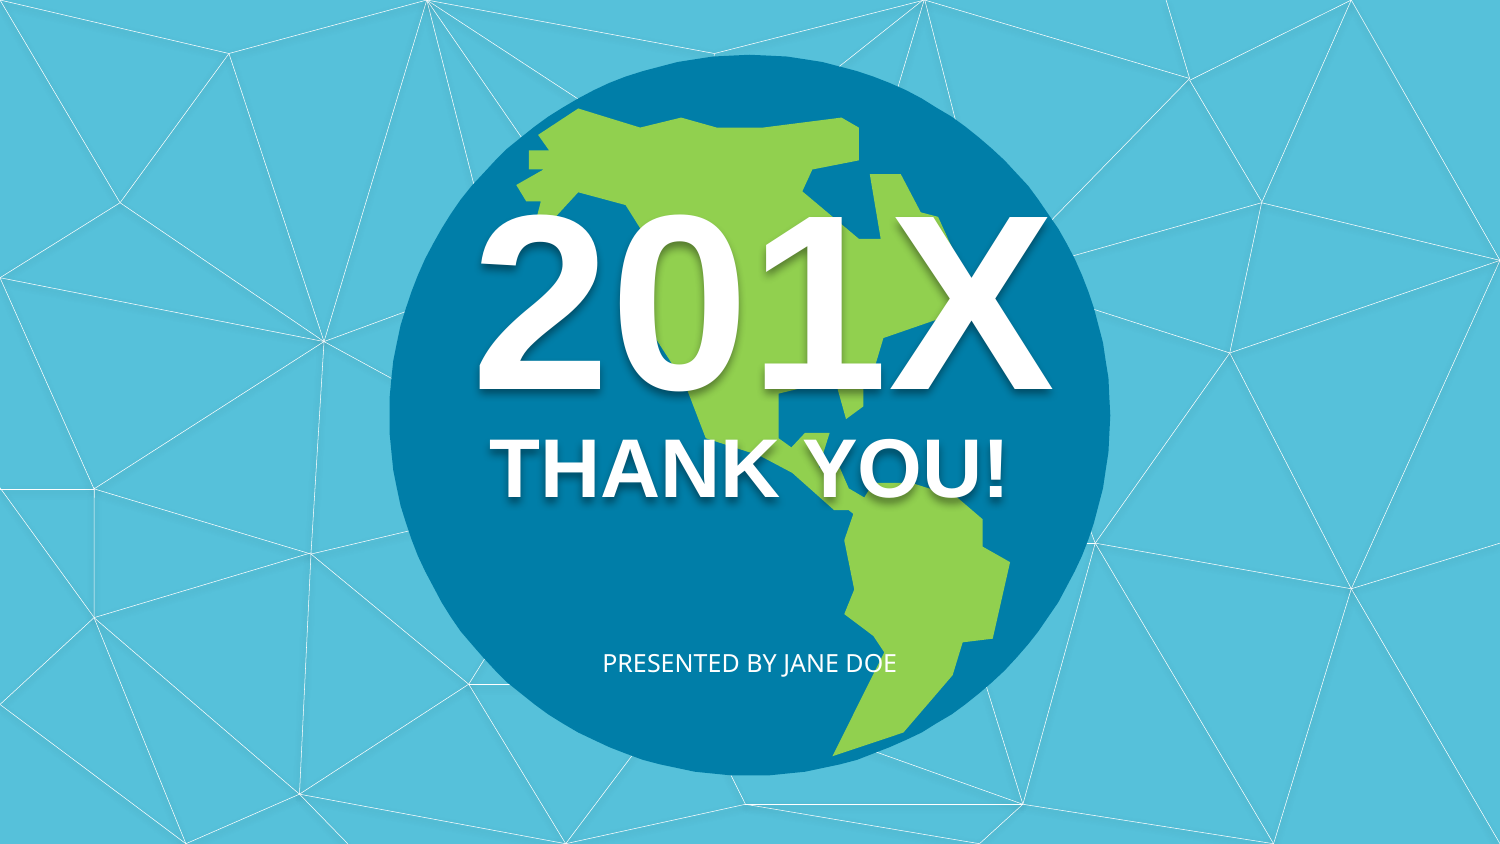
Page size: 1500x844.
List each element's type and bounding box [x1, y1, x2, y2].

text_box [0, 0, 1500, 844]
text_box [389, 54, 1111, 776]
